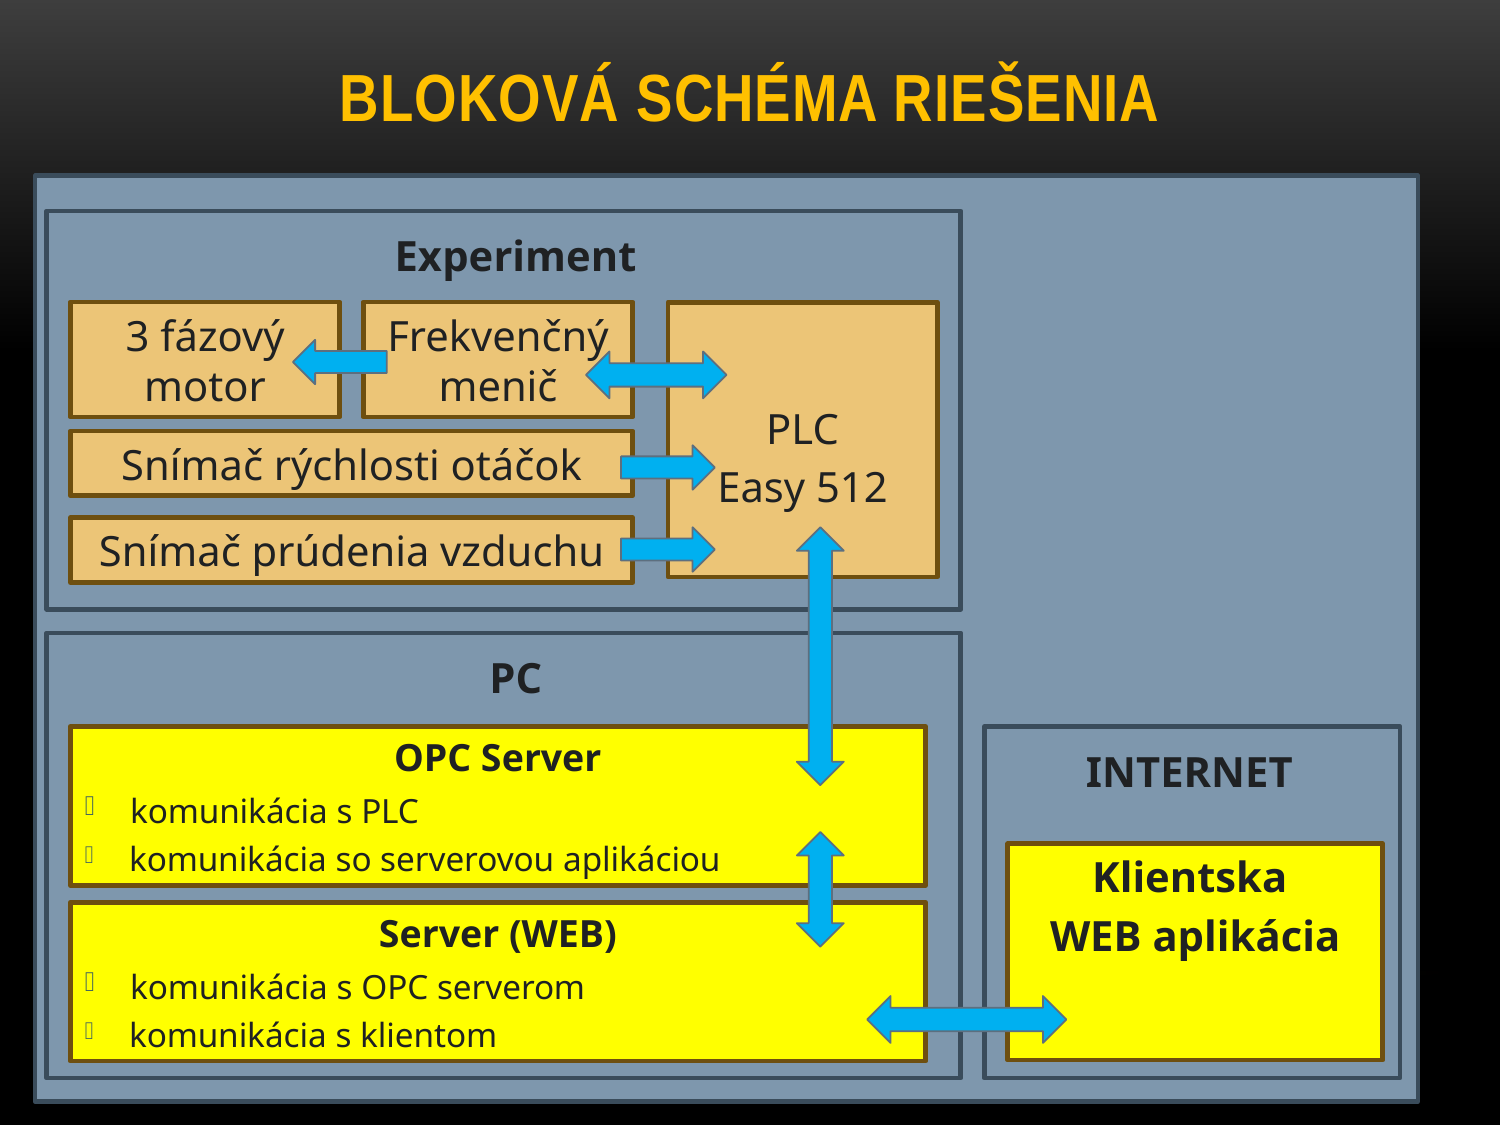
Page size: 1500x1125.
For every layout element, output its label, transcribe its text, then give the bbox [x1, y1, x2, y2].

text_box Snímač prúdenia vzduchu [70, 517, 633, 583]
text_box Server (WEB) komunikácia s OPC serverom komunikácia s klientom [70, 902, 926, 1062]
text_box [46, 632, 962, 1079]
text_box Experiment [375, 222, 657, 288]
text_box OPC Server komunikácia s PLC komunikácia so serverovou aplikáciou [70, 726, 926, 886]
text_box [866, 995, 1067, 1044]
text_box PC [375, 644, 657, 710]
text_box [585, 350, 728, 400]
title Bloková schéma riešenia [100, 23, 1401, 143]
text_box [46, 210, 962, 610]
text_box Snímač rýchlosti otáčok [70, 431, 633, 496]
text_box Klientska WEB aplikácia [1007, 843, 1383, 1061]
text_box PLC Easy 512 [667, 302, 938, 577]
text_box [796, 526, 845, 786]
text_box INTERNET [1019, 738, 1360, 804]
text_box [620, 444, 716, 491]
text_box [796, 831, 845, 948]
text_box [984, 726, 1401, 1079]
text_box [34, 175, 1419, 1102]
text_box [292, 338, 388, 386]
picture [0, 0, 1500, 1125]
text_box [620, 526, 716, 573]
text_box 3 fázový motor [70, 302, 340, 417]
text_box Frekvenčný menič [363, 302, 633, 417]
